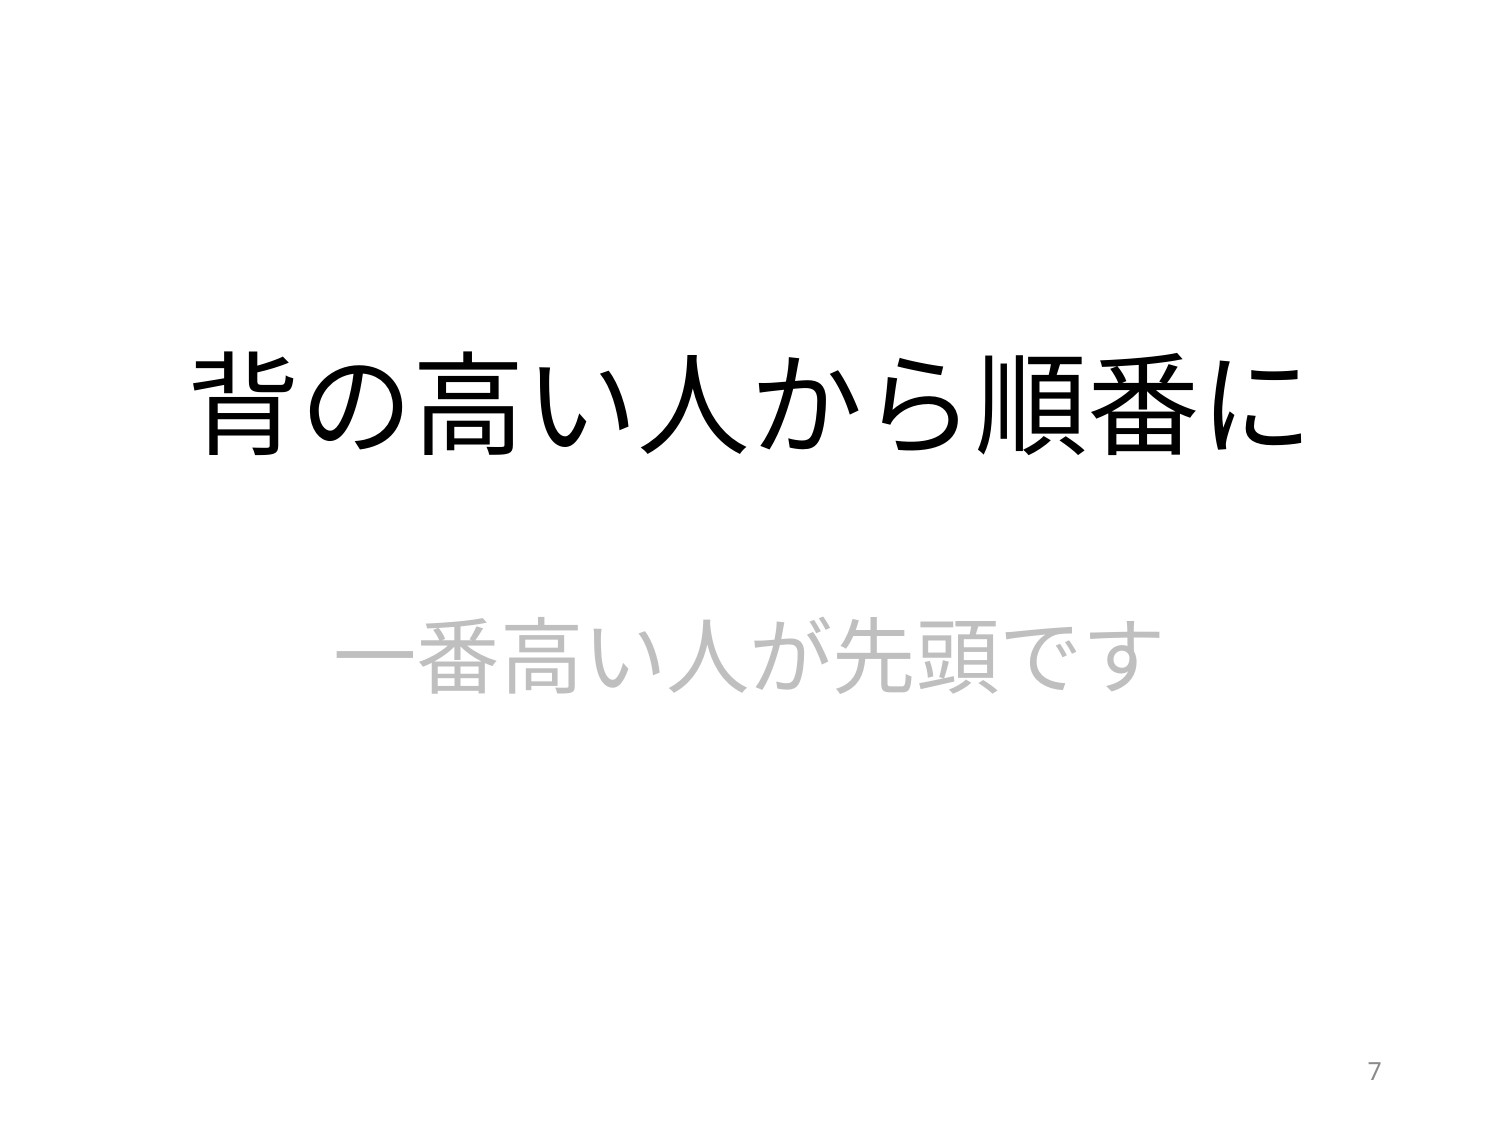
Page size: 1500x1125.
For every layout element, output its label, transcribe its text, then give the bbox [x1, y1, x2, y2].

slide_number 7 [1059, 1042, 1397, 1103]
text_box 背の高い人から順番に 一番高い人が先頭です [0, 326, 1500, 711]
